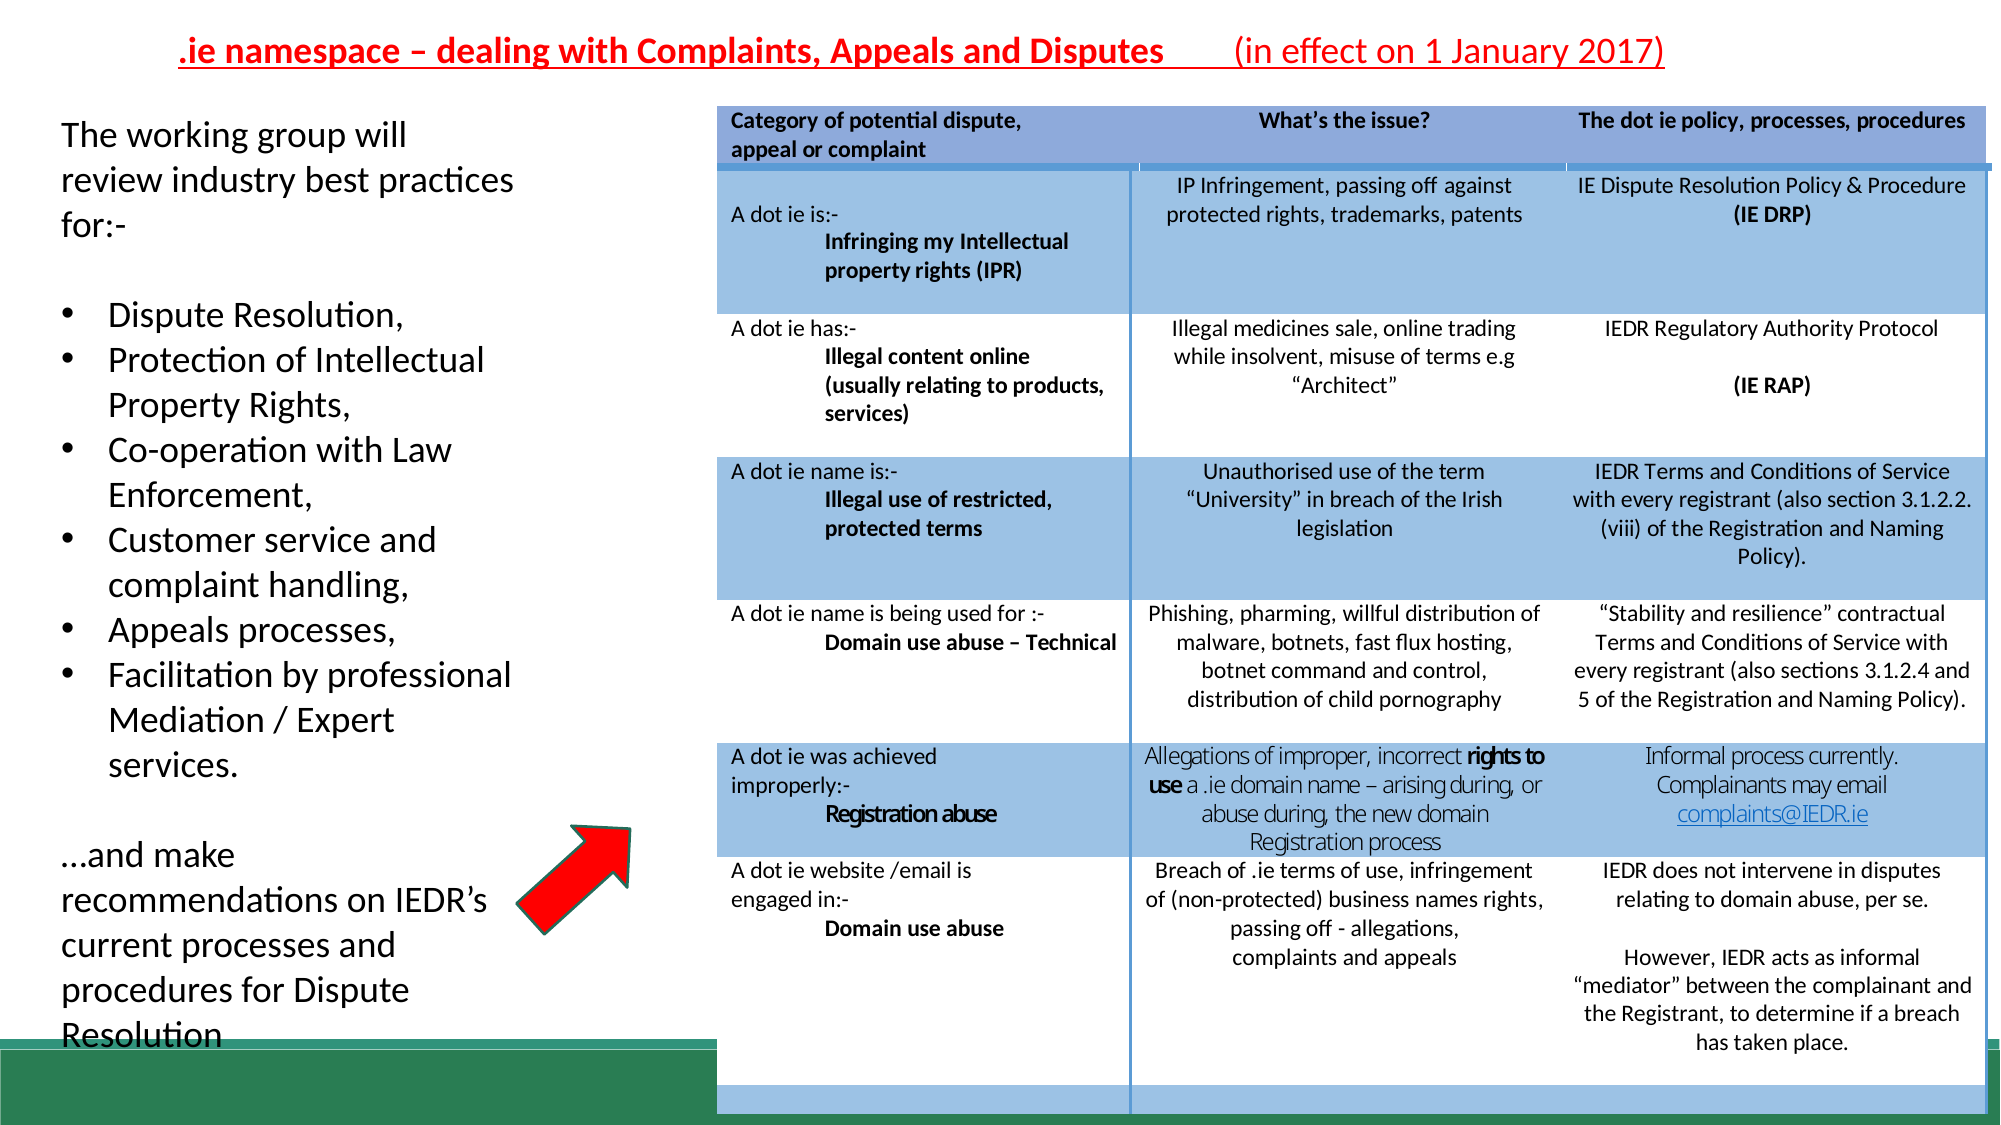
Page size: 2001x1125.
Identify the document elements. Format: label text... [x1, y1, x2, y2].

text_box .ie namespace – dealing with Complaints, Appeals and Disputes (in effect on 1 January 2017) [163, 19, 1797, 79]
text_box The working group will review industry best practices for:- Dispute Resolution, Protection of Intellectual Property Rights, Co-operation with Law Enforcement, Customer service and complaint handling, Appeals processes, Facilitation by professional Mediation / Expert services. …and make recommendations on IEDR’s current processes and procedures for Dispute Resolution [46, 102, 533, 1063]
picture [713, 105, 2000, 1125]
text_box [515, 824, 632, 936]
